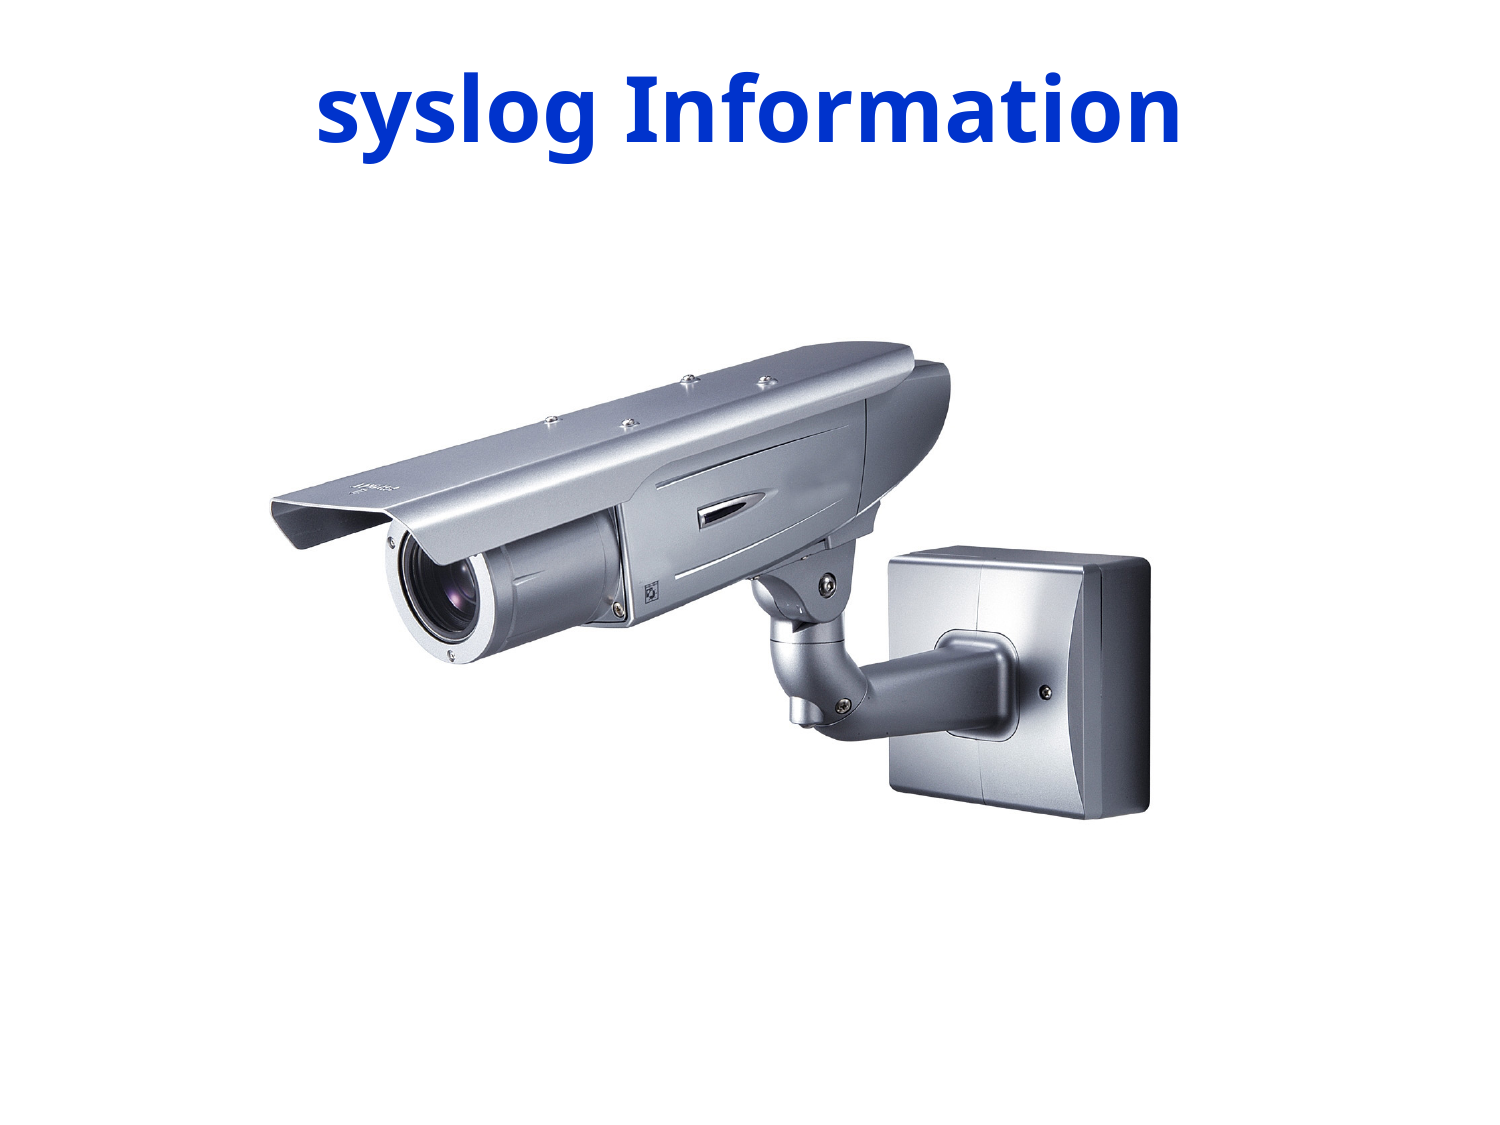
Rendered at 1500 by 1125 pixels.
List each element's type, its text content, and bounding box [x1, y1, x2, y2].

picture [237, 299, 1186, 850]
title syslog Information [0, 24, 1500, 188]
